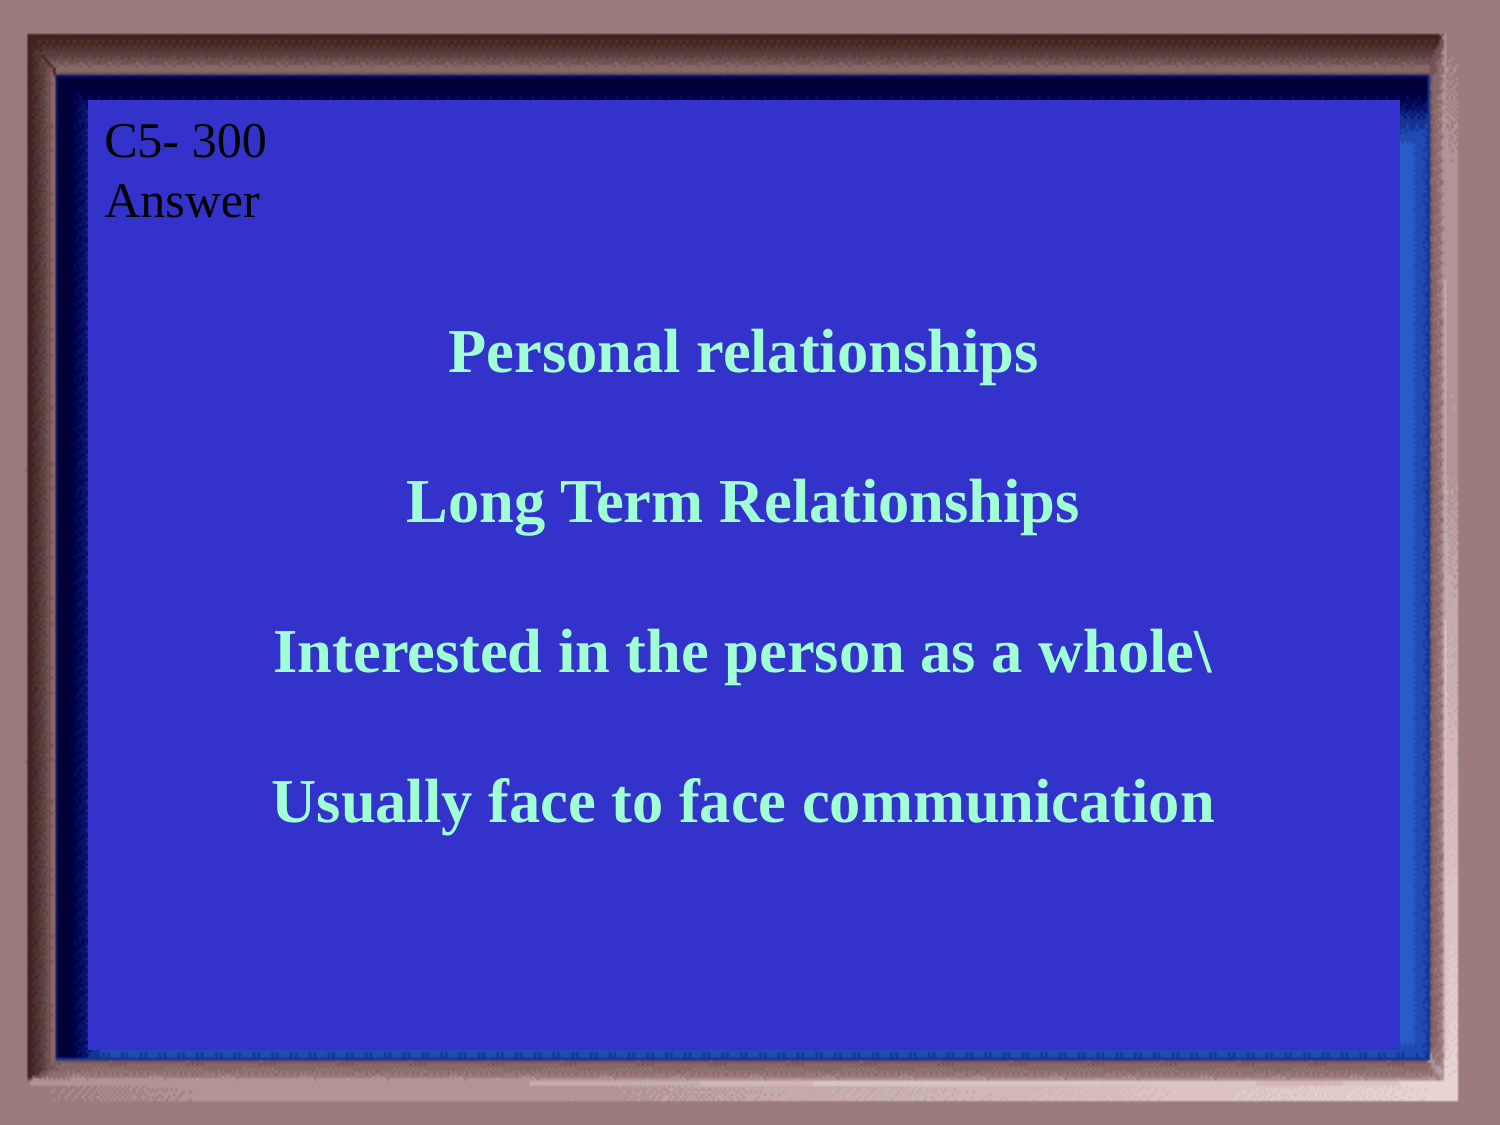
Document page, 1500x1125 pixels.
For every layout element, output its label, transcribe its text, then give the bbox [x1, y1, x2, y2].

picture [0, 0, 1500, 1125]
text_box Personal relationships Long Term Relationships Interested in the person as a whole\ Usually face to face communication [256, 302, 1231, 842]
text_box [87, 99, 1401, 1051]
text_box C5- 300 Answer [89, 99, 282, 235]
